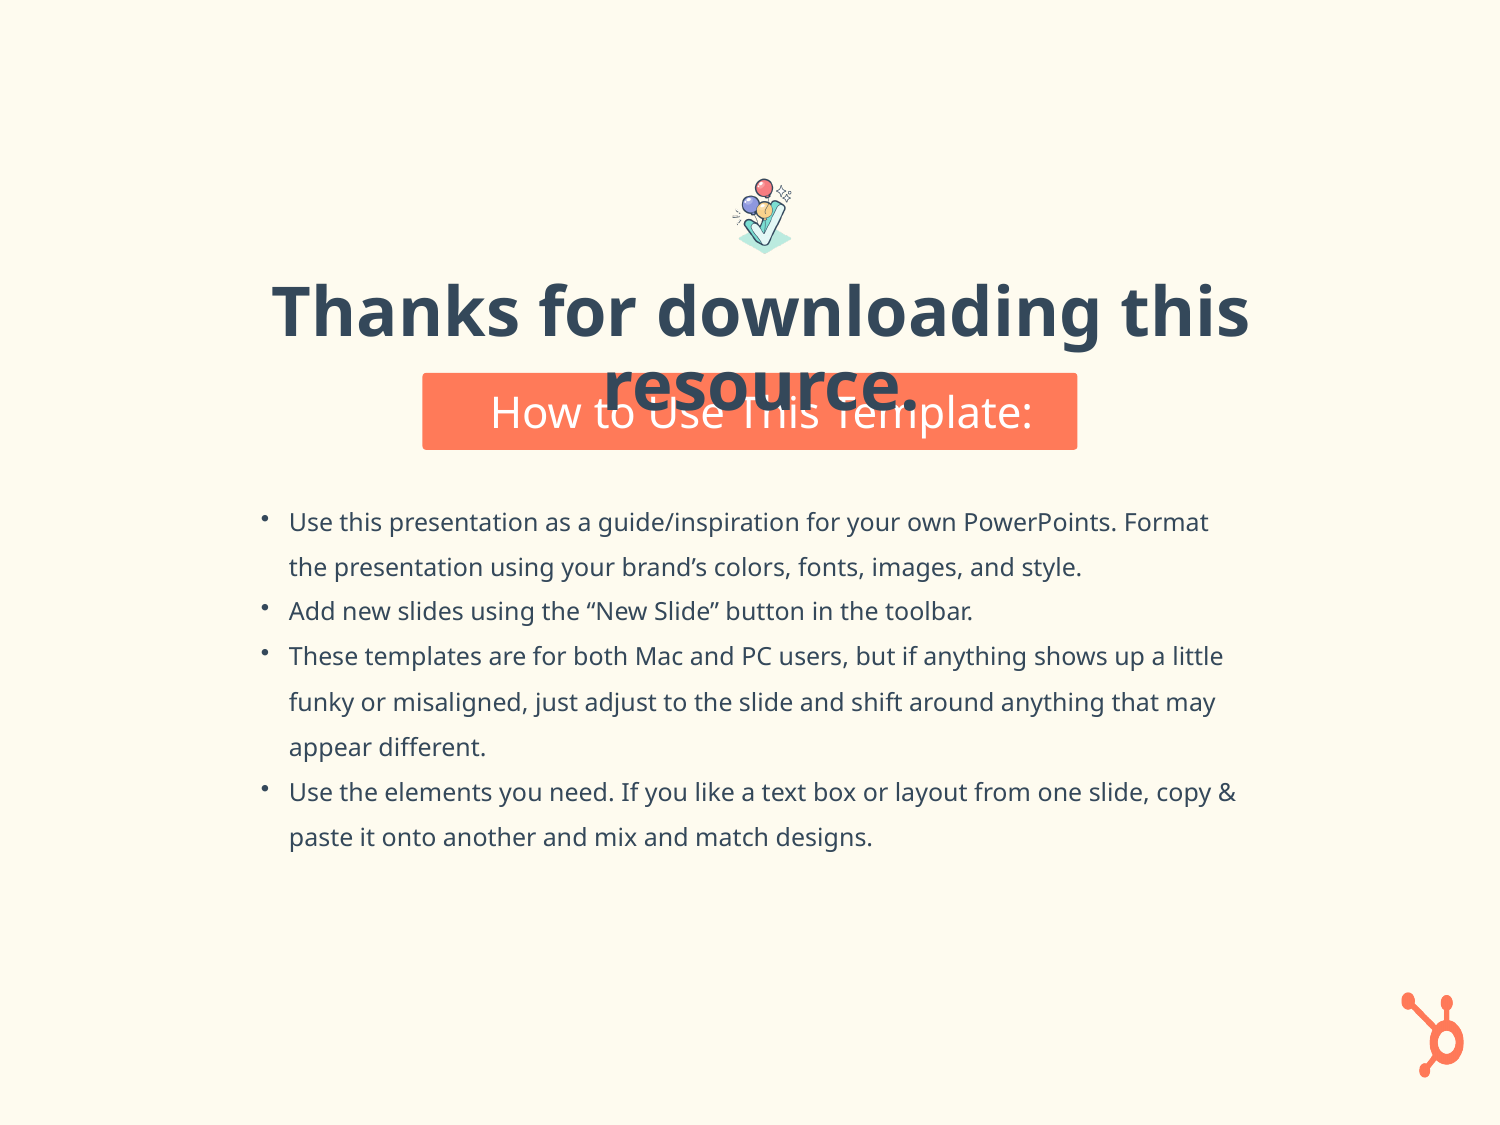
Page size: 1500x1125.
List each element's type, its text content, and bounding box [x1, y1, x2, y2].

title How to Use This Template: [256, 384, 1268, 462]
picture [683, 137, 841, 296]
picture [1384, 967, 1481, 1102]
text_box Thanks for downloading this resource. [118, 265, 1406, 384]
text_box Use this presentation as a guide/inspiration for your own PowerPoints. Format the presentation using your brand’s colors, fonts, images, and style. Add new slides using the “New Slide” button in the toolbar. These templates are for both Mac and PC users, but if anything shows up a little funky or misaligned, just adjust to the slide and shift around anything that may appear different. Use the elements you need. If you like a text box or layout from one slide, copy & paste it onto another and mix and match designs. [244, 476, 1280, 904]
